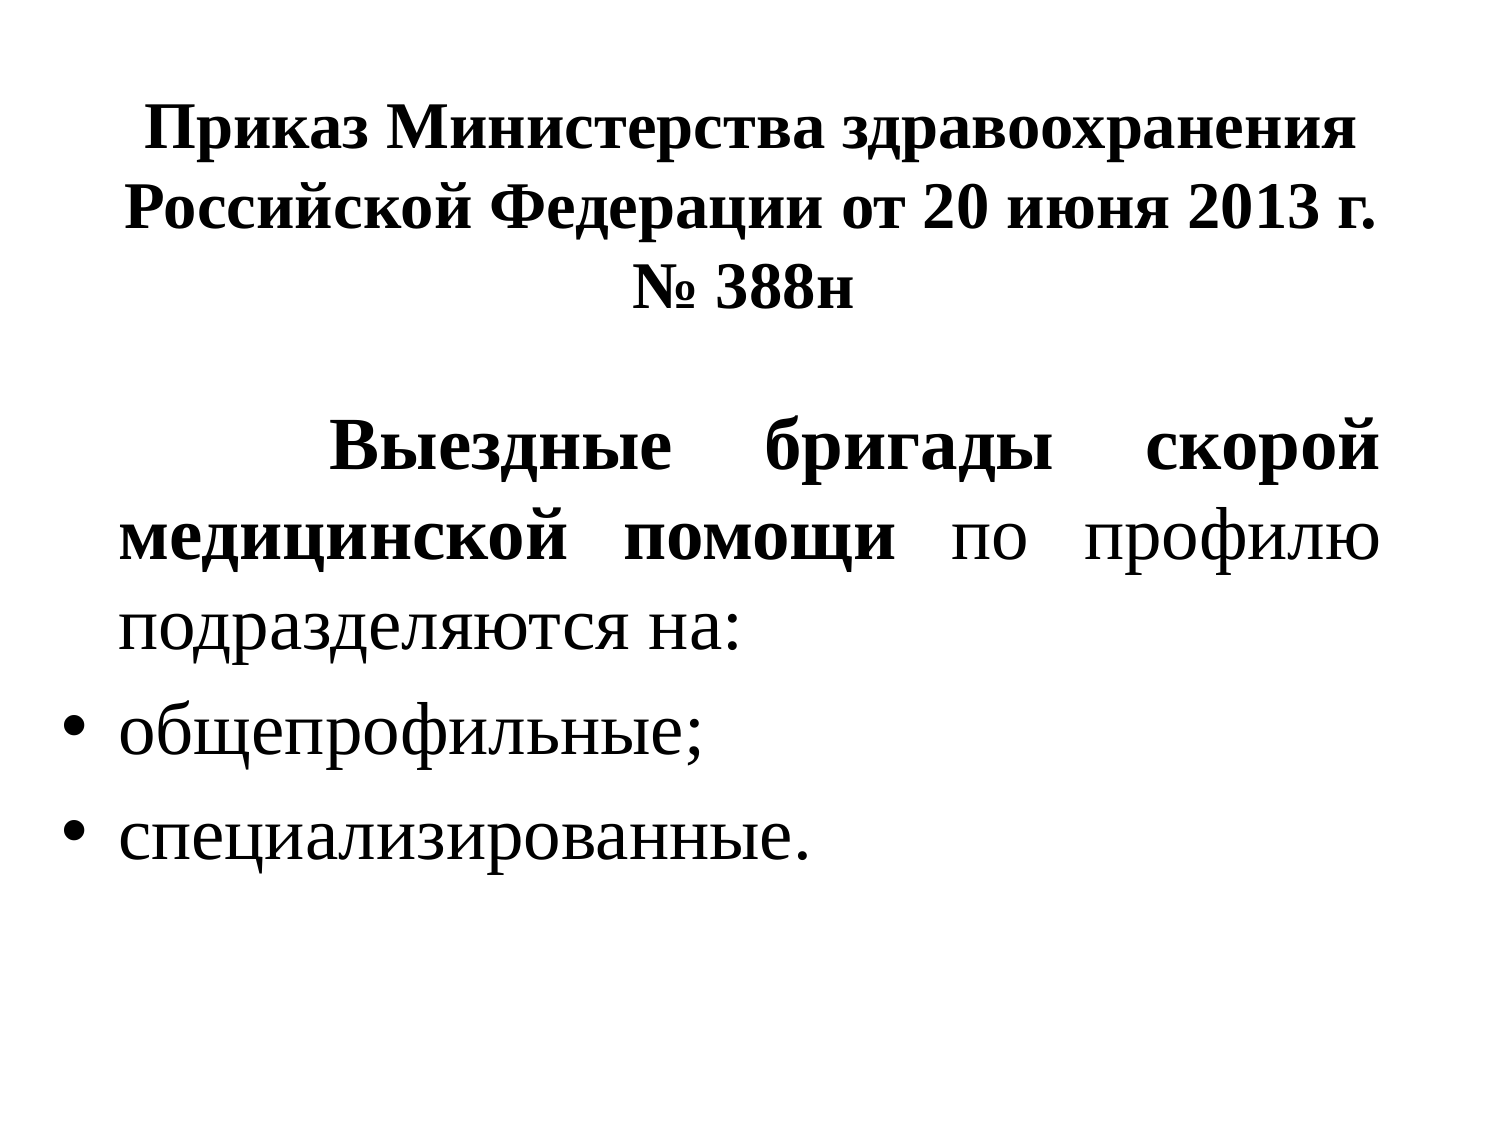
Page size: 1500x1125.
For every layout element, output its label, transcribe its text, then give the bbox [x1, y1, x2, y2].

title Приказ Министерства здравоохранения Российской Федерации от 20 июня 2013 г. № 388н [76, 54, 1427, 350]
list Выездные бригады скорой медицинской помощи по профилю подразделяются на: общепрофильные; специализированные. [46, 386, 1397, 1070]
